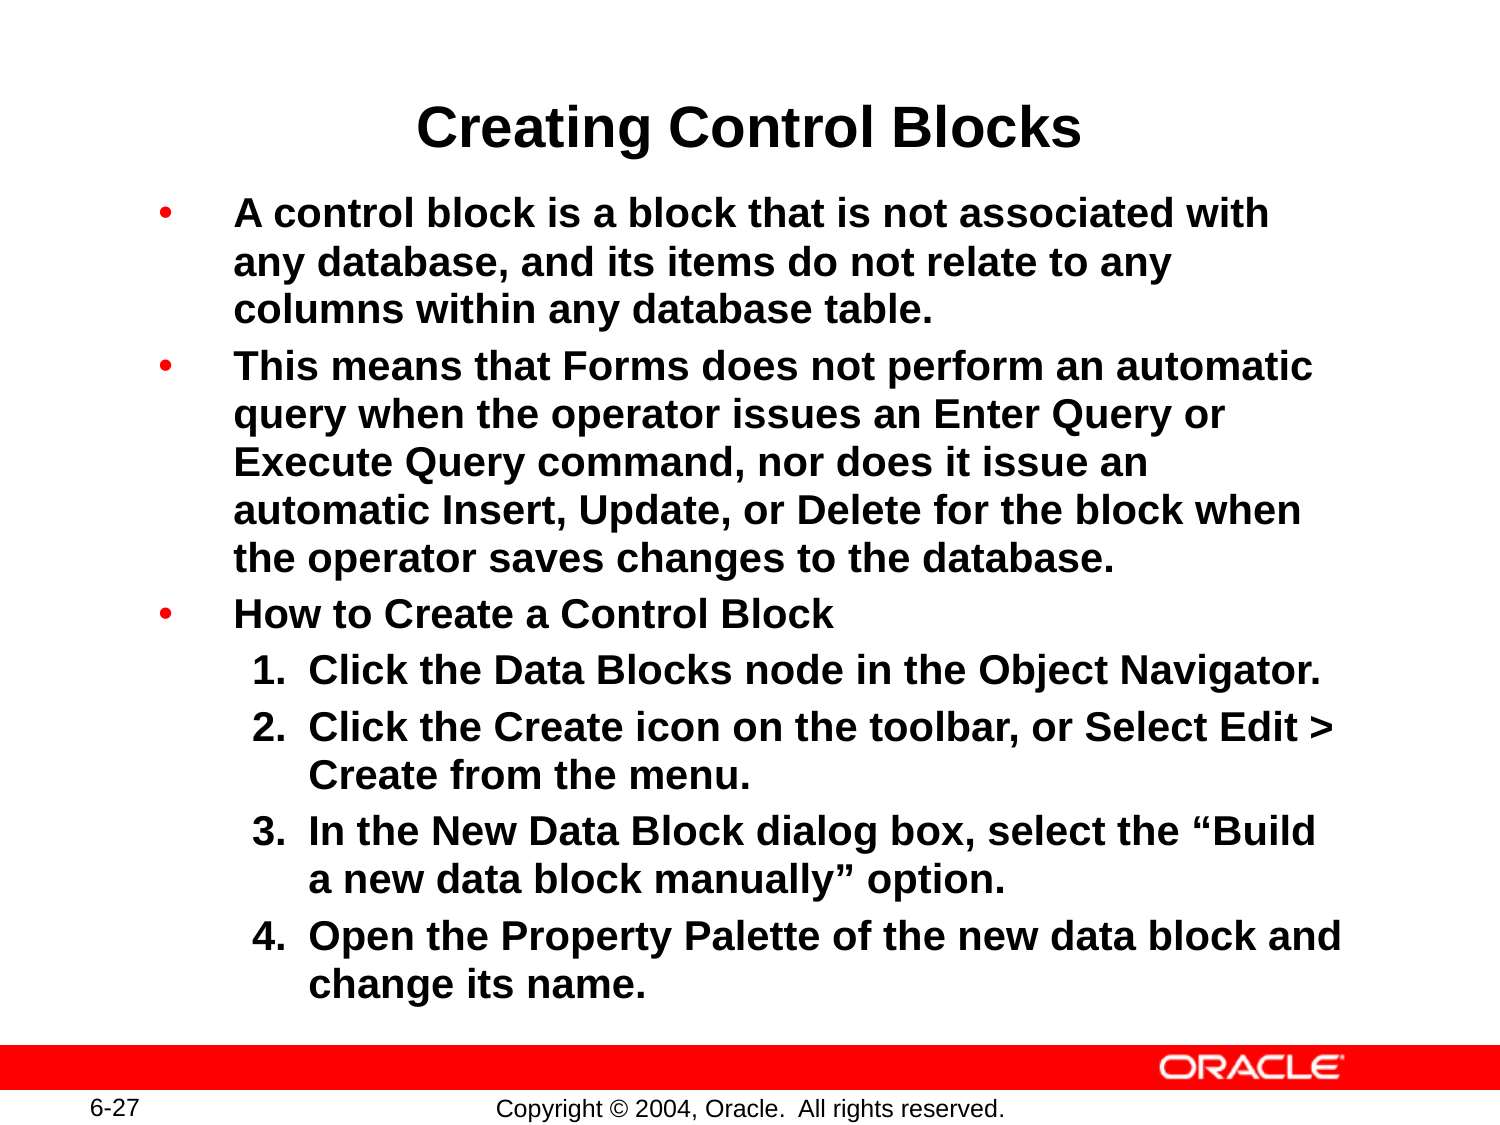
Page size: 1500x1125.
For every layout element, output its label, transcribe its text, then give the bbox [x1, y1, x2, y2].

list A control block is a block that is not associated with any database, and its items do not relate to any columns within any database table. This means that Forms does not perform an automatic query when the operator issues an Enter Query or Execute Query command, nor does it issue an automatic Insert, Update, or Delete for the block when the operator saves changes to the database. How to Create a Control Block 1. Click the Data Blocks node in the Object Navigator. 2. Click the Create icon on the toolbar, or Select Edit > Create from the menu. 3. In the New Data Block dialog box, select the “Build a new data block manually” option. 4. Open the Property Palette of the new data block and change its name. [137, 187, 1347, 1029]
title Creating Control Blocks [149, 87, 1351, 232]
